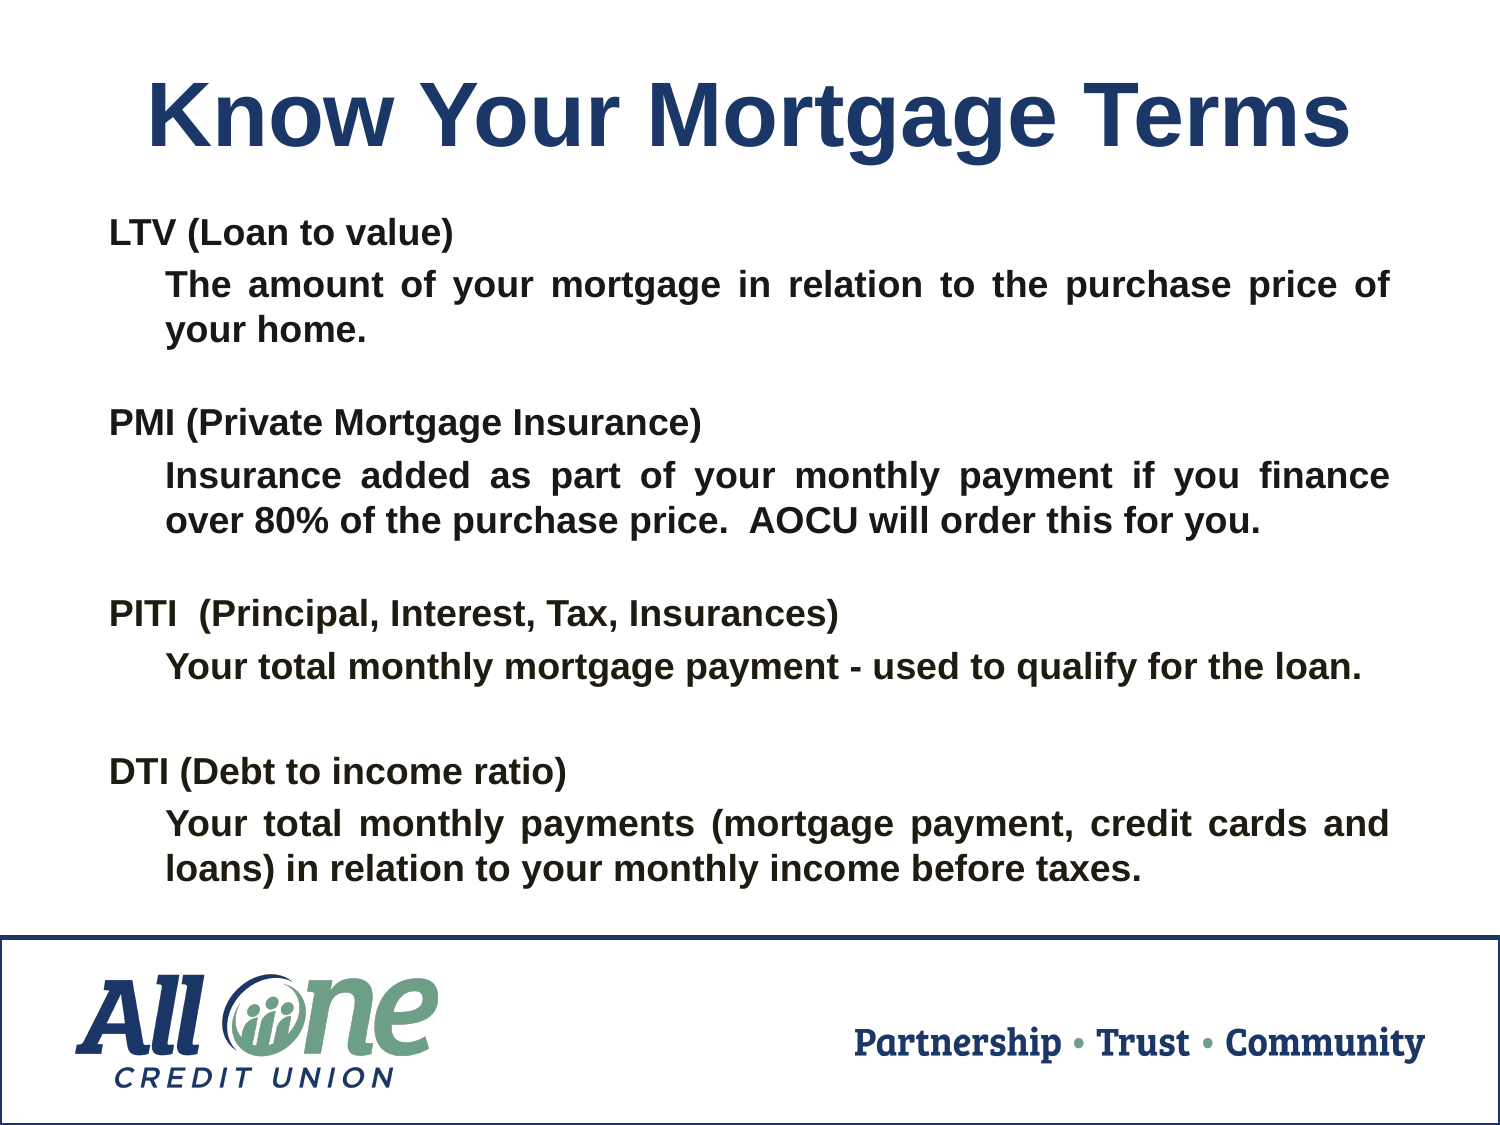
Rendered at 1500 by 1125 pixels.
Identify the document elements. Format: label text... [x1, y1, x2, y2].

picture [855, 1026, 1425, 1064]
title Know Your Mortgage Terms [75, 45, 1425, 175]
picture [75, 974, 438, 1088]
list LTV (Loan to value) The amount of your mortgage in relation to the purchase price of your home. PMI (Private Mortgage Insurance) Insurance added as part of your monthly payment if you finance over 80% of the purchase price. AOCU will order this for you. PITI (Principal, Interest, Tax, Insurances) Your total monthly mortgage payment - used to qualify for the loan. DTI (Debt to income ratio) Your total monthly payments (mortgage payment, credit cards and loans) in relation to your monthly income before taxes. [93, 200, 1407, 913]
